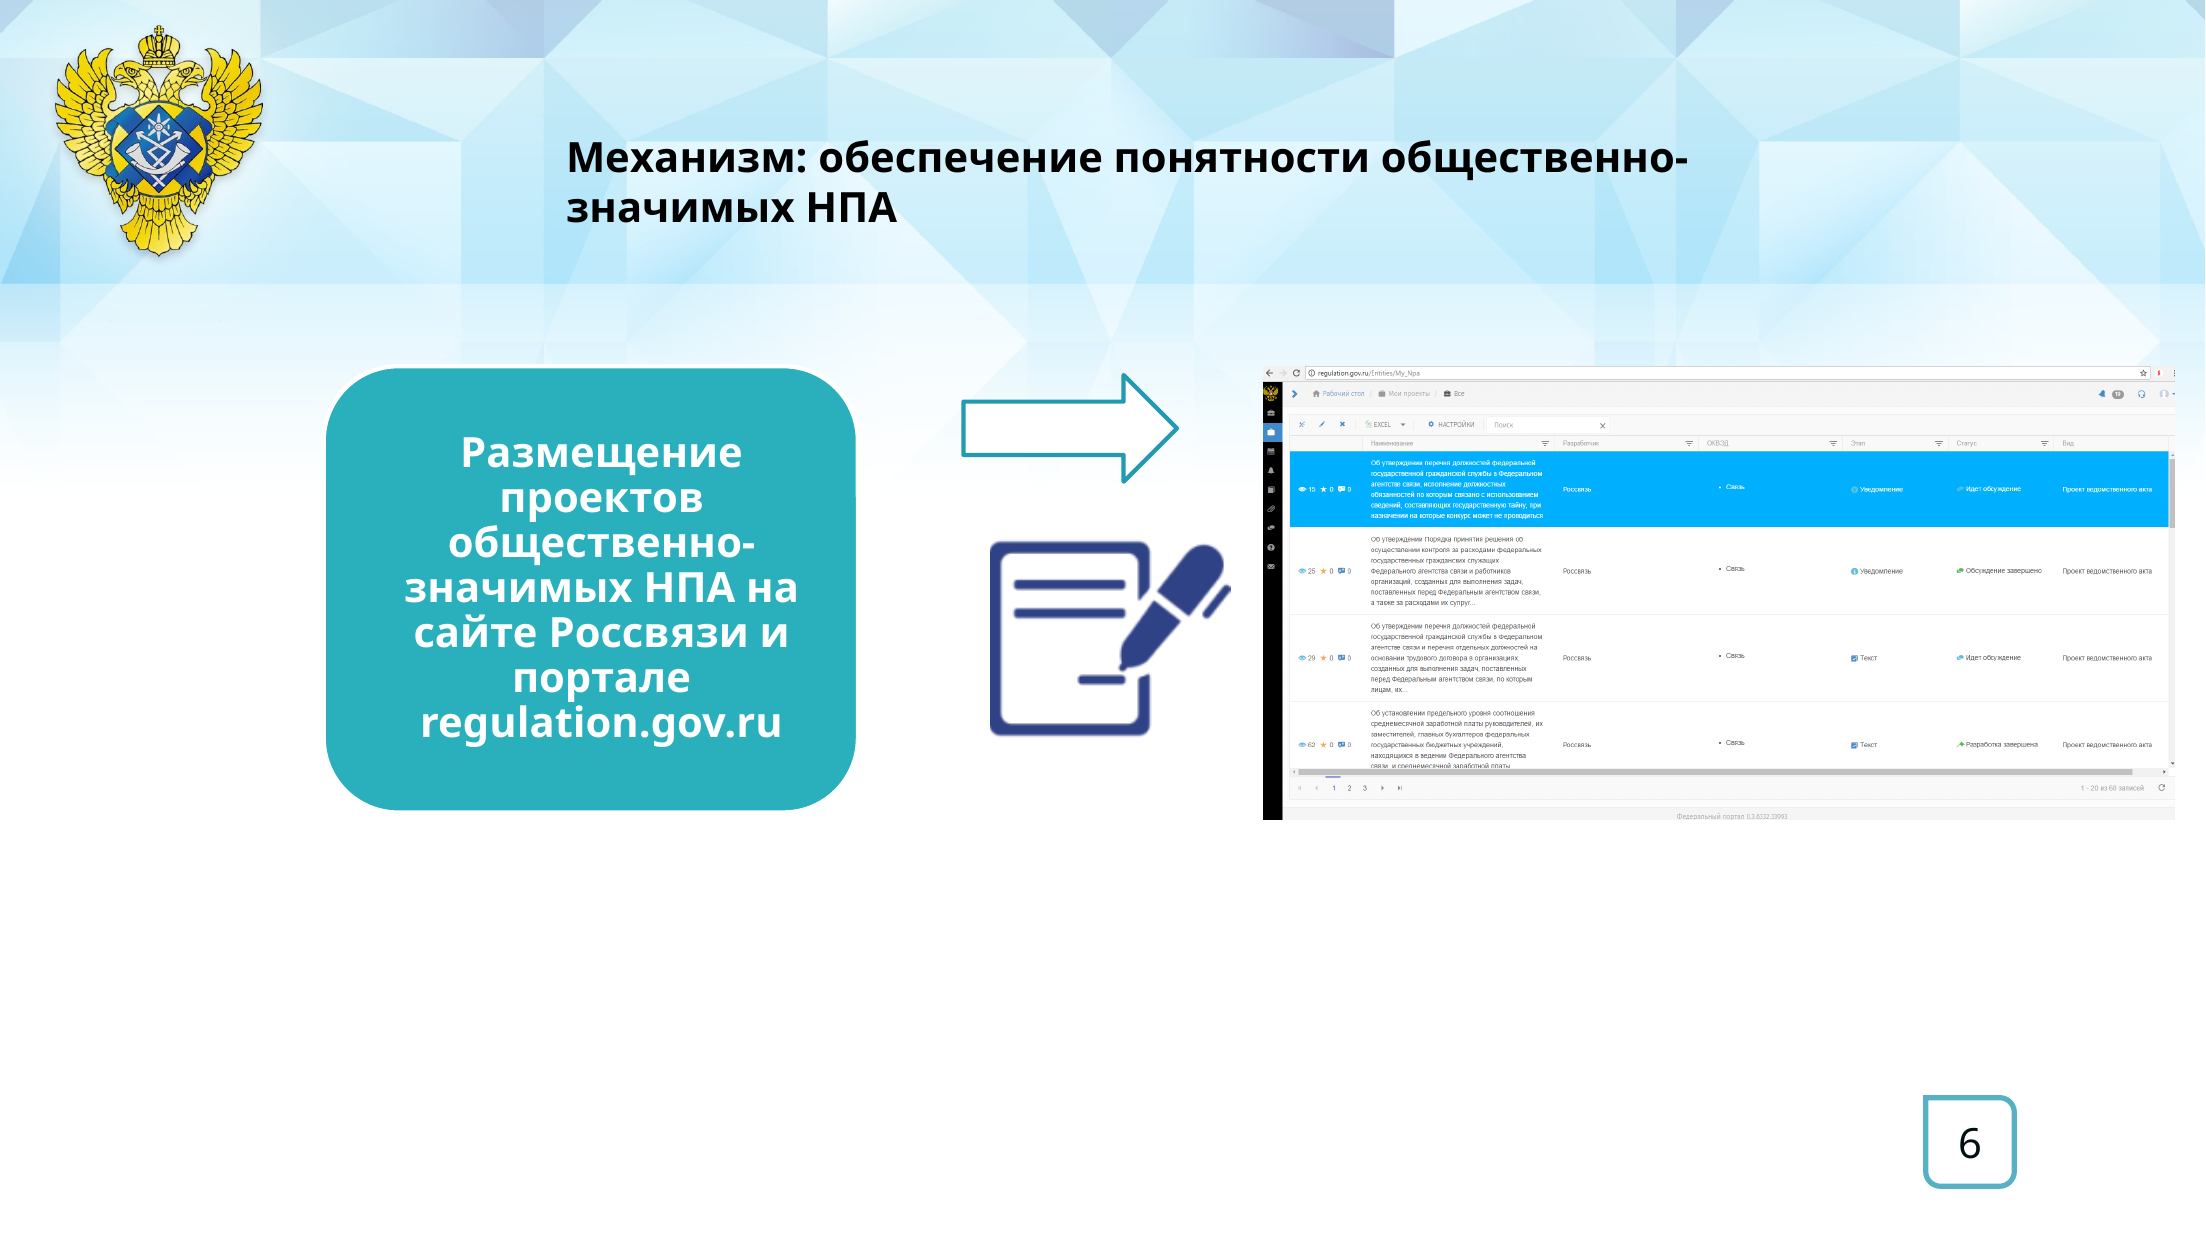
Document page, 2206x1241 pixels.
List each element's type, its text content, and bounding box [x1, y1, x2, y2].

text_box 6 [1923, 1095, 2017, 1189]
text_box Механизм: обеспечение понятности общественно-значимых НПА [551, 123, 1772, 239]
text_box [0, 365, 1262, 813]
picture [990, 518, 1231, 759]
picture [0, 0, 2206, 821]
